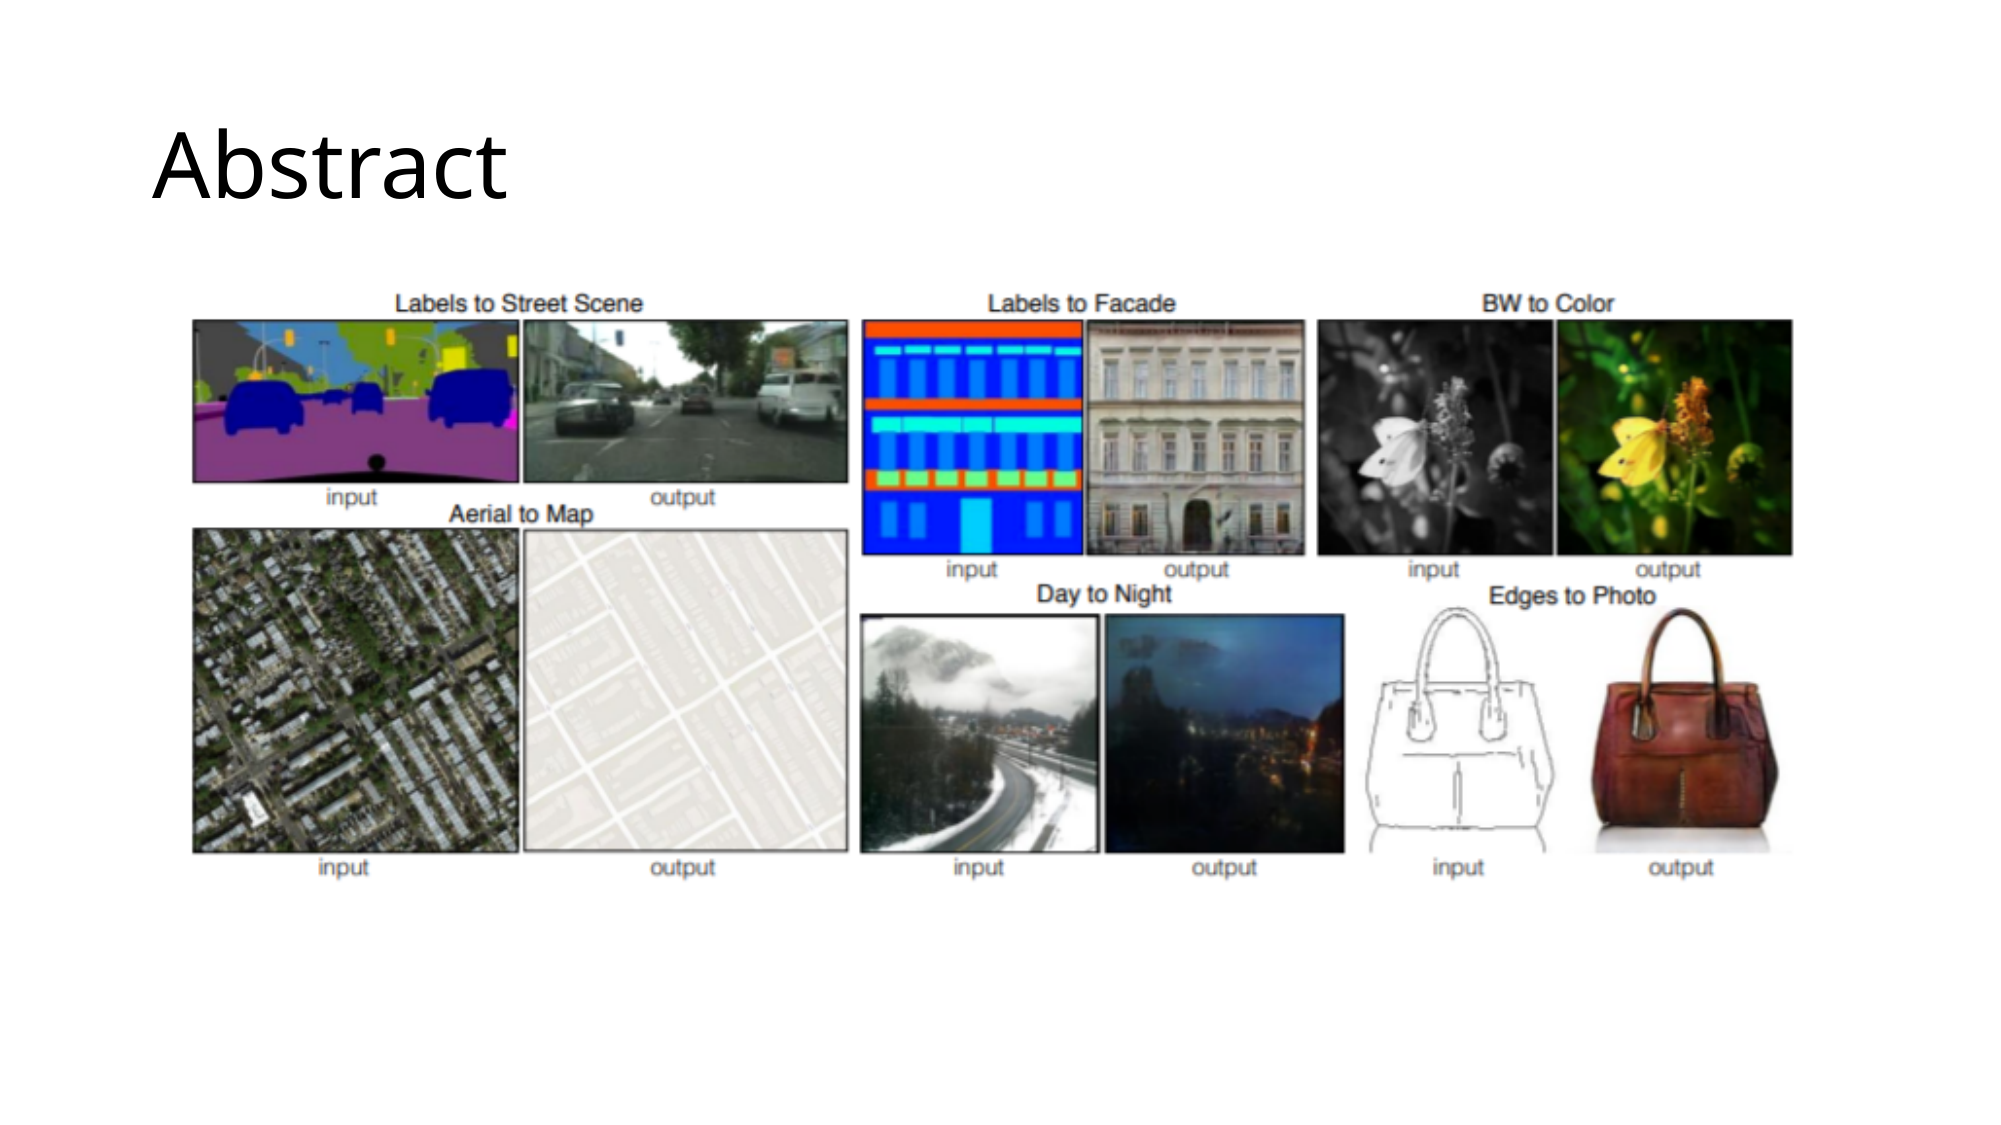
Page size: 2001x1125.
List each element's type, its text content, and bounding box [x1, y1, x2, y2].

title Abstract [137, 59, 1863, 278]
picture [181, 277, 1819, 904]
